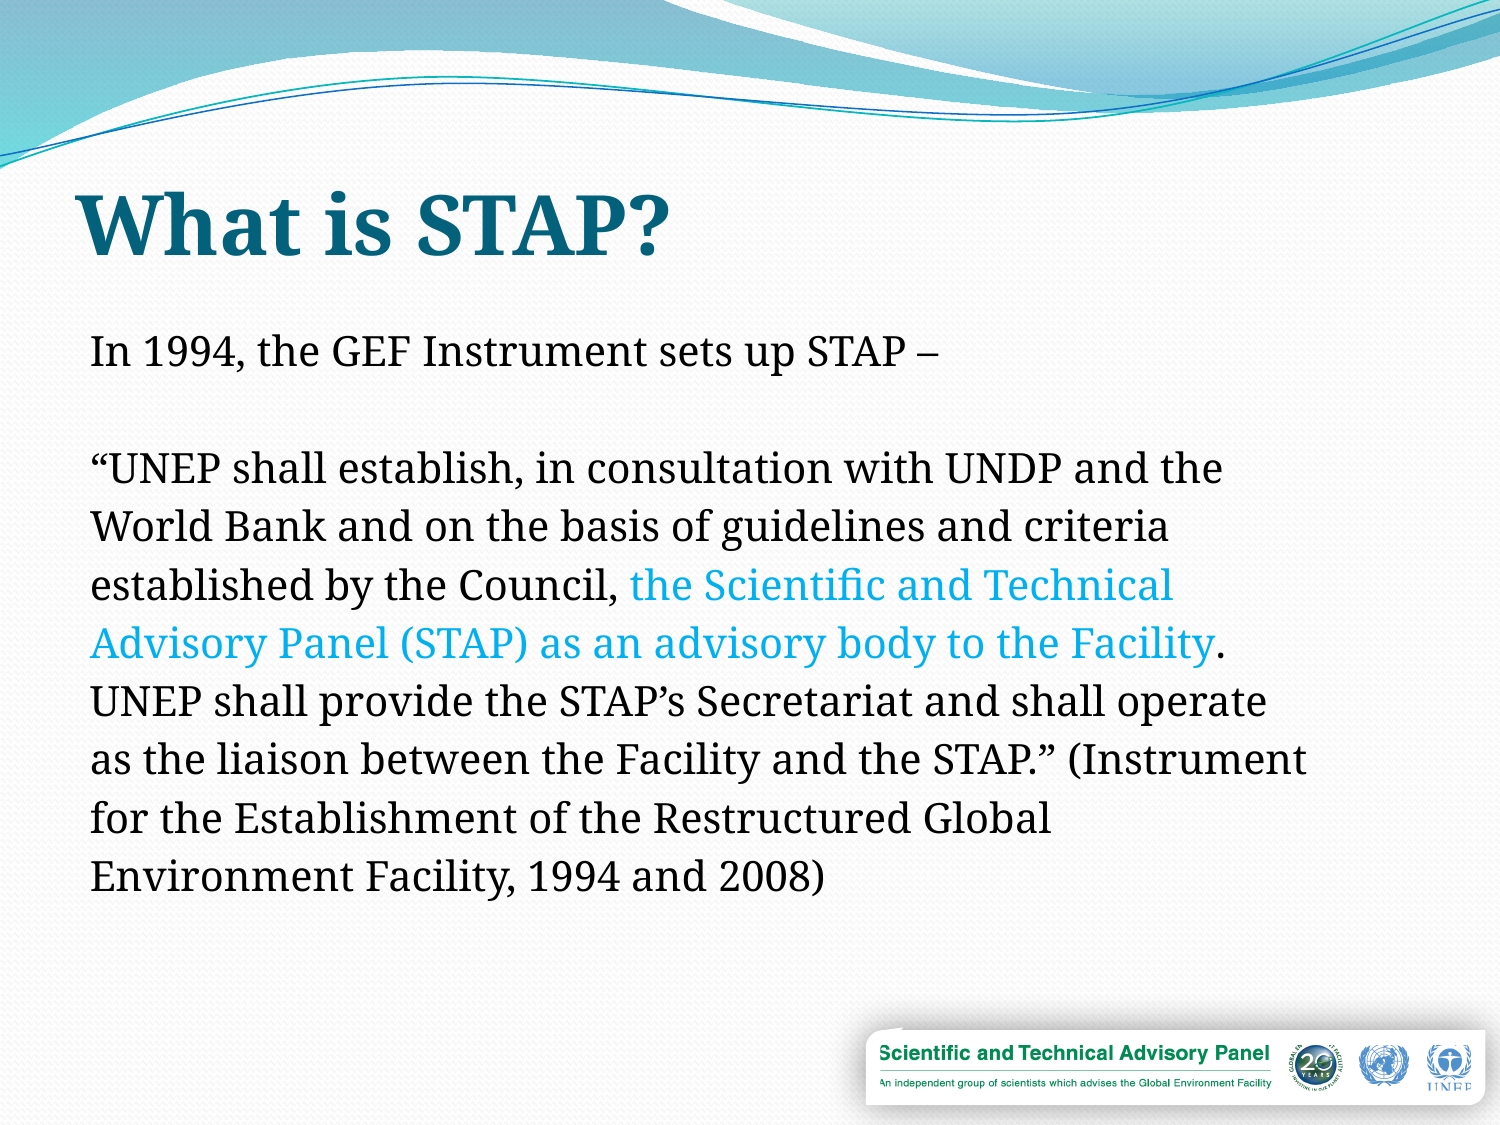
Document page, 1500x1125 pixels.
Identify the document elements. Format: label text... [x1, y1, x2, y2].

picture [872, 1037, 1479, 1099]
list In 1994, the GEF Instrument sets up STAP – “UNEP shall establish, in consultation with UNDP and the World Bank and on the basis of guidelines and criteria established by the Council, the Scientific and Technical Advisory Panel (STAP) as an advisory body to the Facility. UNEP shall provide the STAP’s Secretariat and shall operate as the liaison between the Facility and the STAP.” (Instrument for the Establishment of the Restructured Global Environment Facility, 1994 and 2008) [75, 317, 1425, 970]
title What is STAP? [75, 87, 1200, 272]
